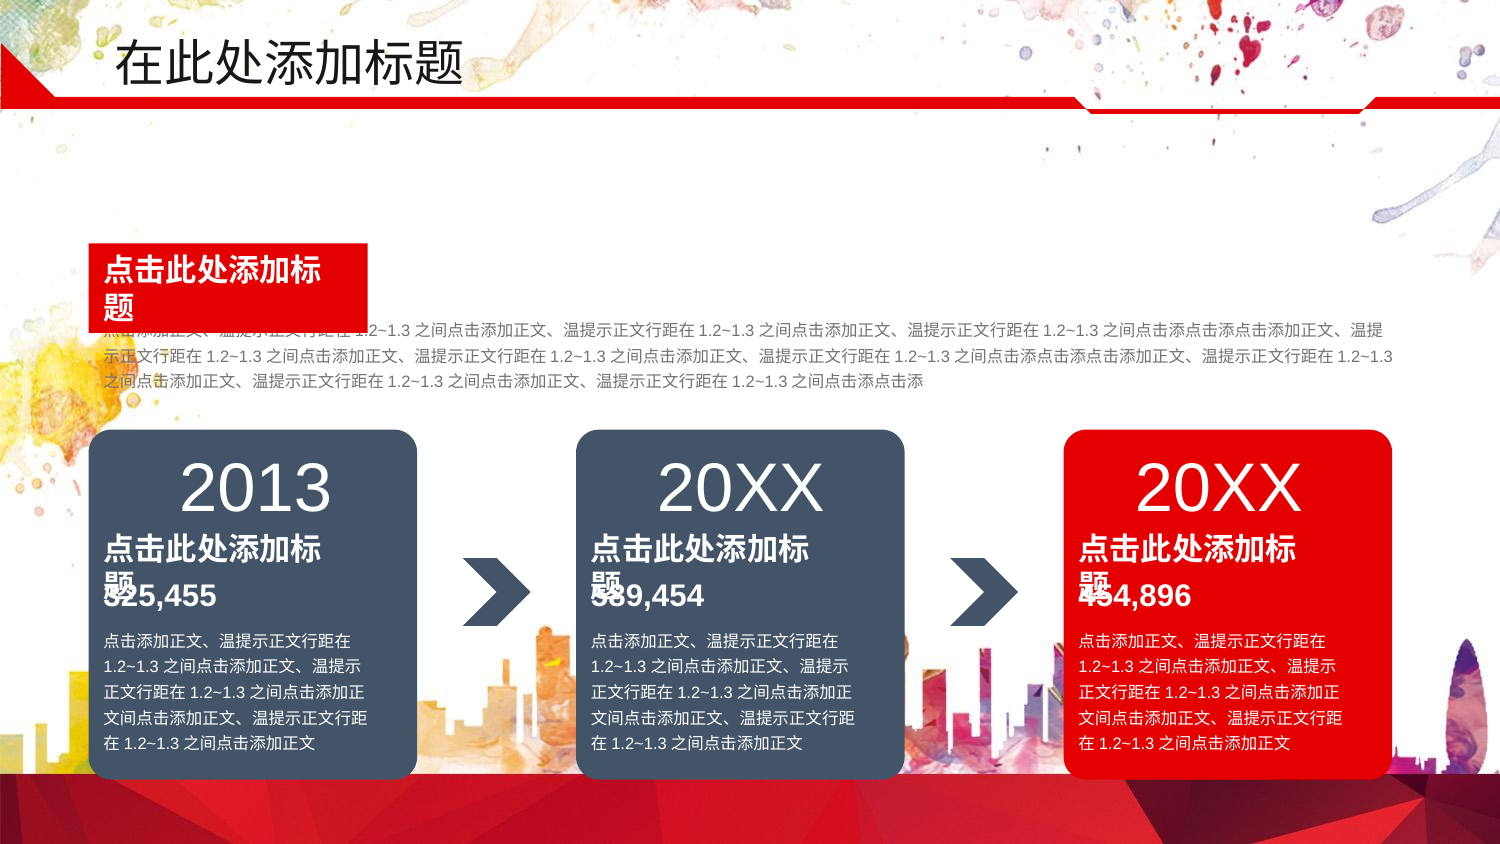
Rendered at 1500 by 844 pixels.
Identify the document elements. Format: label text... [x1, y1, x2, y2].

text_box 325,455 [88, 567, 368, 617]
text_box 点击添加正文、温提示正文行距在1.2~1.3之间点击添加正文、温提示正文行距在1.2~1.3之间点击添加正文间点击添加正文、温提示正文行距在1.2~1.3之间点击添加正文 [576, 617, 874, 761]
text_box 点击此处添加标题 [88, 243, 368, 333]
text_box 589,454 [576, 567, 856, 617]
text_box 454,896 [1063, 567, 1343, 617]
text_box 在此处添加标题 [99, 24, 480, 99]
text_box [87, 428, 419, 781]
text_box 点击添加正文、温提示正文行距在1.2~1.3之间点击添加正文、温提示正文行距在1.2~1.3之间点击添加正文间点击添加正文、温提示正文行距在1.2~1.3之间点击添加正文 [1063, 617, 1361, 761]
picture [0, 109, 1500, 844]
text_box [1062, 428, 1394, 781]
text_box 点击此处添加标题 [88, 521, 368, 567]
text_box 20XX [642, 435, 840, 521]
text_box [947, 557, 1020, 627]
text_box 20XX [1120, 435, 1318, 521]
text_box 点击此处添加标题 [576, 521, 856, 567]
picture [0, 0, 1500, 109]
text_box 点击添加正文、温提示正文行距在1.2~1.3之间点击添加正文、温提示正文行距在1.2~1.3之间点击添加正文、温提示正文行距在1.2~1.3之间点击添点击添点击添加正文、温提示正文行距在1.2~1.3之间点击添加正文、温提示正文行距在1.2~1.3之间点击添加正文、温提示正文行距在1.2~1.3之间点击添点击添点击添加正文、温提示正文行距在1.2~1.3之间点击添加正文、温提示正文行距在1.2~1.3之间点击添加正文、温提示正文行距在1.2~1.3之间点击添点击添 [88, 306, 1412, 399]
text_box 点击添加正文、温提示正文行距在1.2~1.3之间点击添加正文、温提示正文行距在1.2~1.3之间点击添加正文间点击添加正文、温提示正文行距在1.2~1.3之间点击添加正文 [88, 617, 386, 761]
text_box 2013 [164, 435, 348, 521]
text_box [575, 428, 906, 781]
text_box 点击此处添加标题 [1063, 521, 1343, 567]
text_box [460, 557, 533, 627]
